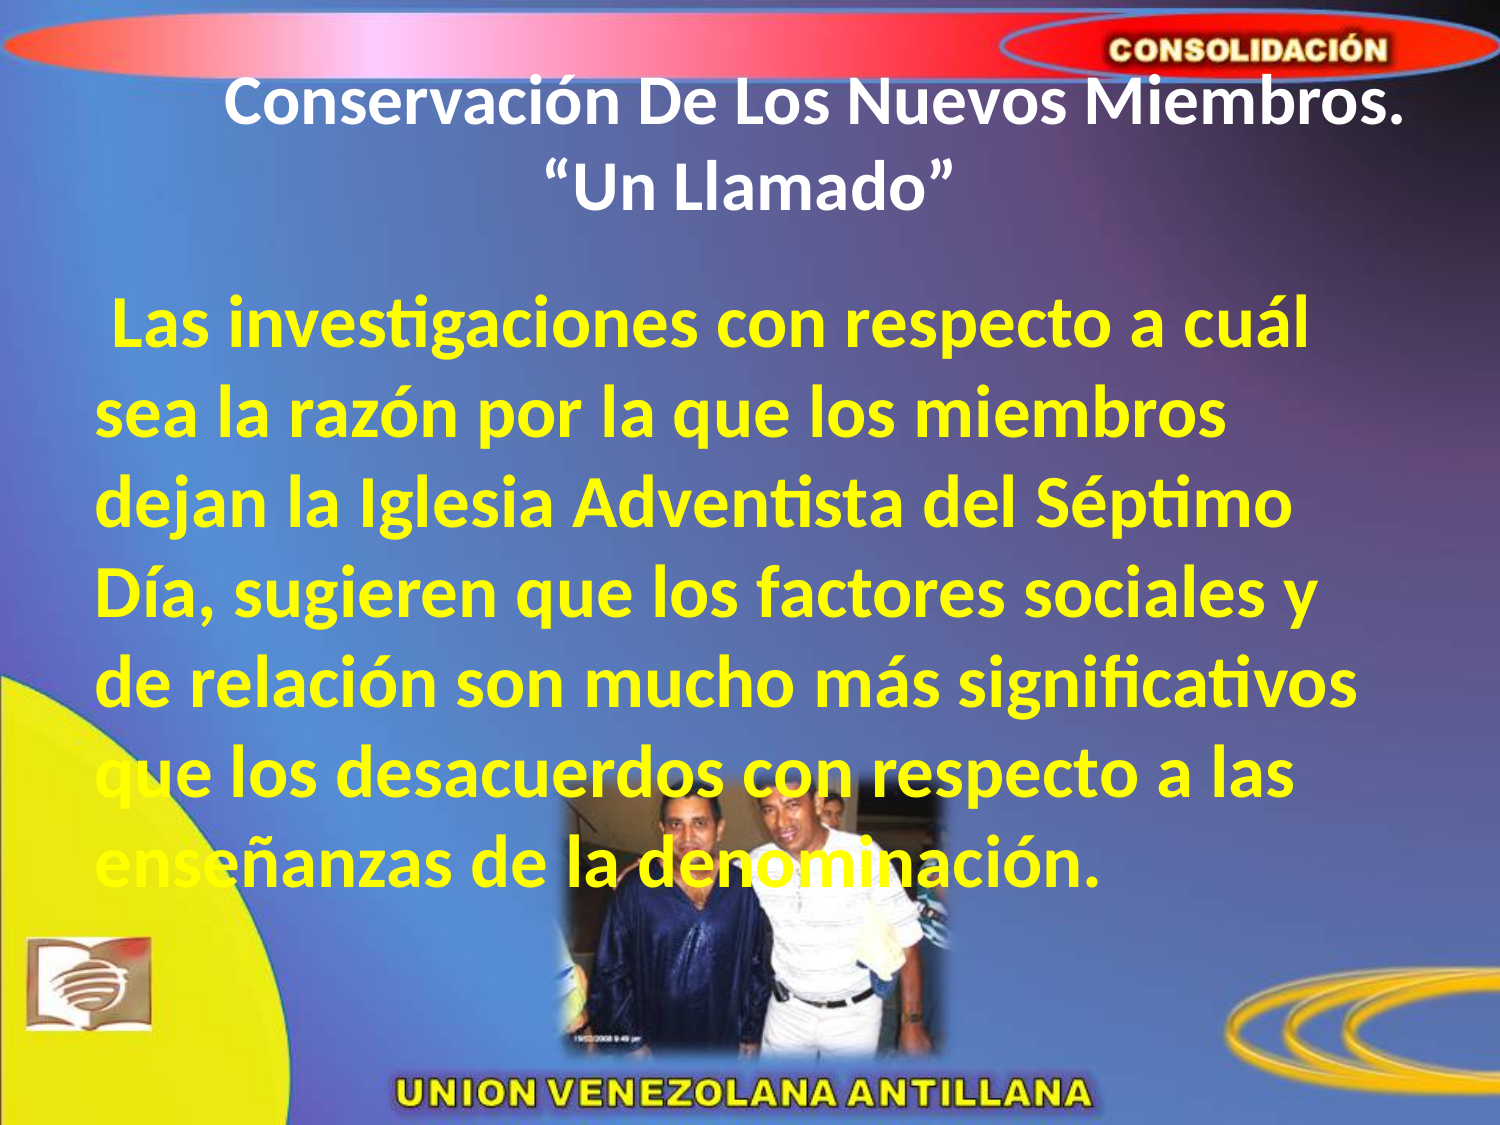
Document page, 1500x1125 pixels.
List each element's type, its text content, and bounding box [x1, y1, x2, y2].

list Las investigaciones con respecto a cuál sea la razón por la que los miembros dejan la Iglesia Adventista del Séptimo Día, sugieren que los factores sociales y de relación son mucho más significativos que los desacuerdos con respecto a las enseñanzas de la denominación. [23, 265, 1418, 1008]
picture [0, 0, 1500, 1125]
title Conservación De Los Nuevos Miembros. “Un Llamado” [75, 45, 1425, 233]
